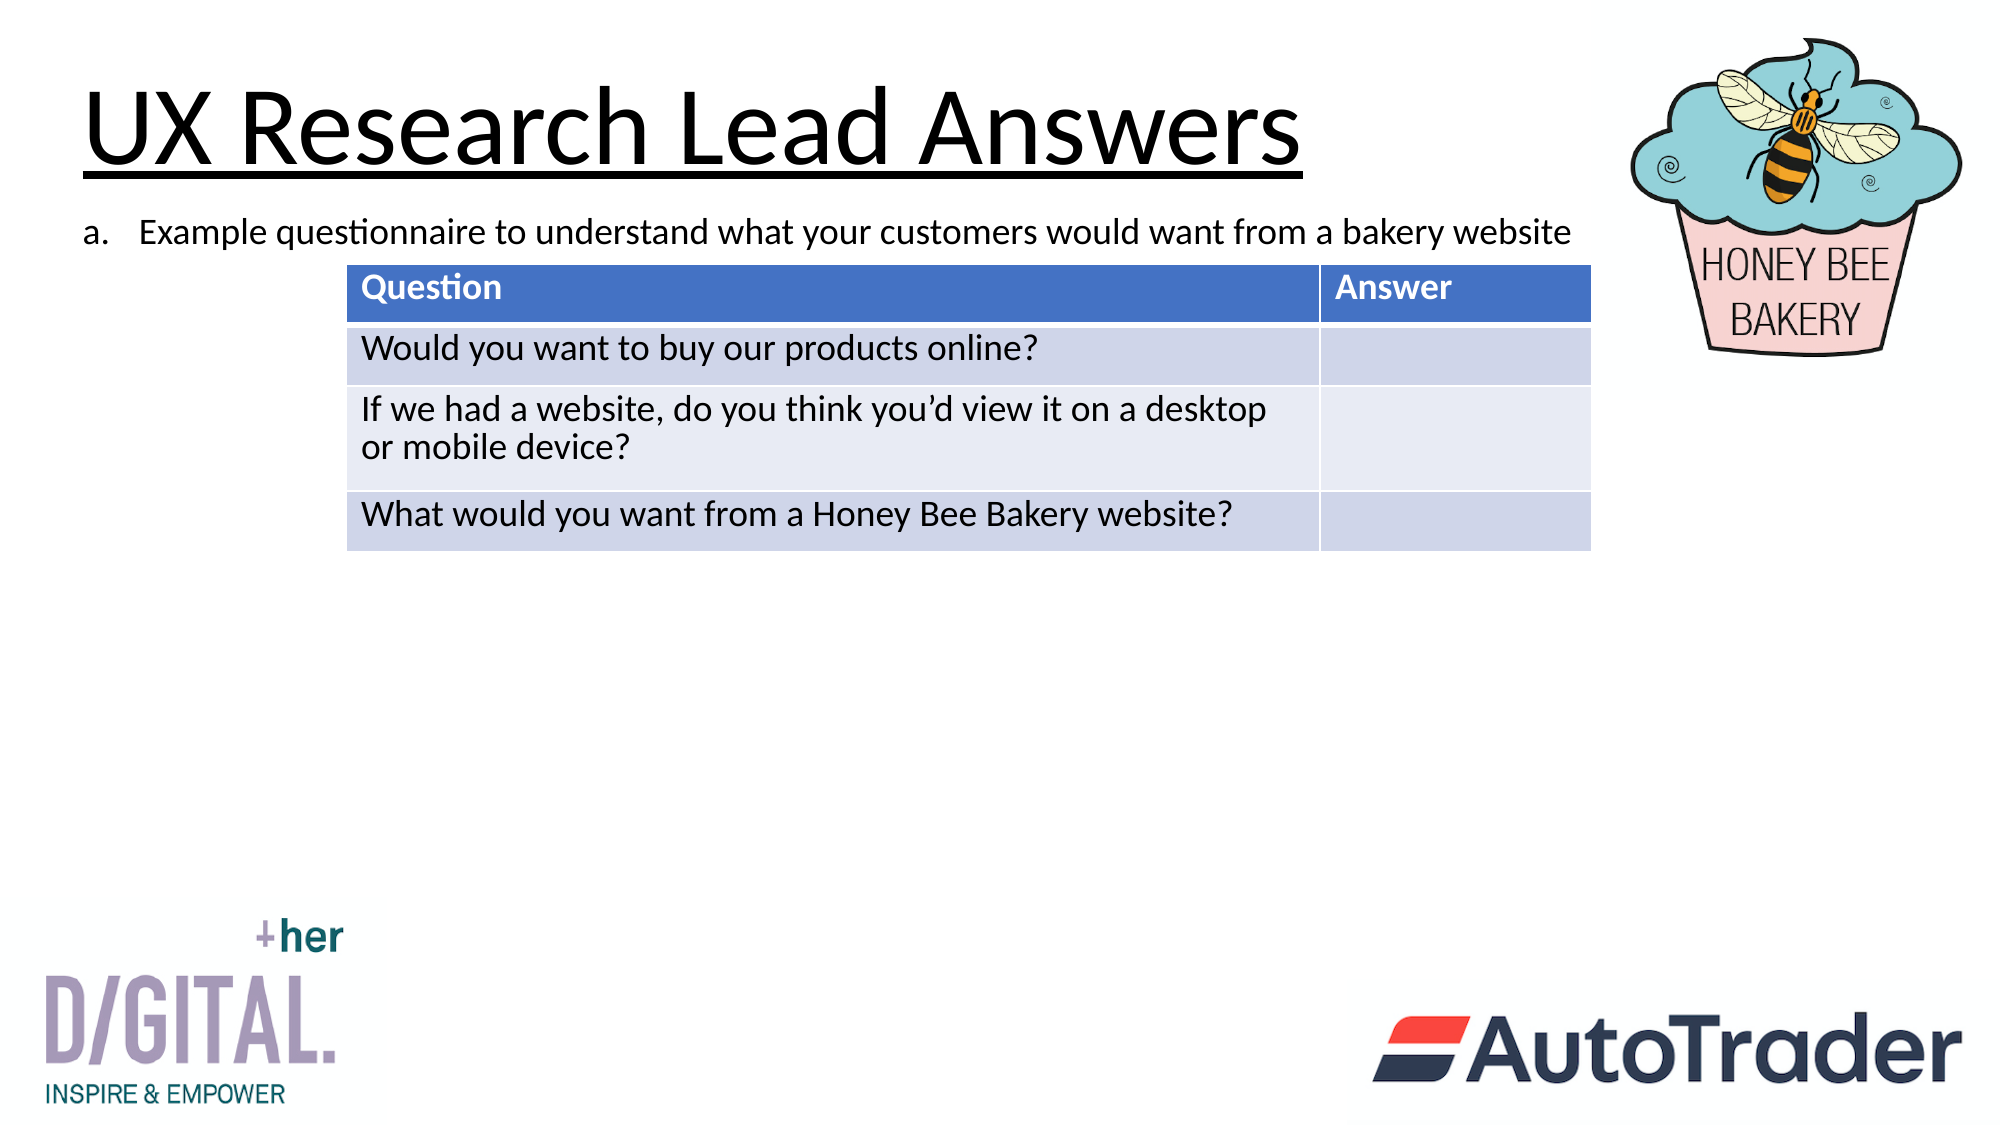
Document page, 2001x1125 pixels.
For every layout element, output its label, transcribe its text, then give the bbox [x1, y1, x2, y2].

picture [1347, 979, 2000, 1125]
text_box UX Research Lead Answers [67, 44, 1591, 195]
table_header Answer [1321, 265, 1591, 322]
table_cell Would you want to buy our products online? [347, 328, 1319, 385]
picture [0, 897, 387, 1125]
table_cell If we had a website, do you think you’d view it on a desktop or mobile device? [347, 387, 1319, 490]
table_cell [1321, 492, 1591, 551]
picture [1591, 0, 2000, 400]
table_header Question [347, 265, 1319, 322]
text_box Example questionnaire to understand what your customers would want from a bakery website [67, 199, 1591, 260]
table_cell [1321, 328, 1591, 385]
table_cell [1321, 387, 1591, 490]
table_cell What would you want from a Honey Bee Bakery website? [347, 492, 1319, 551]
